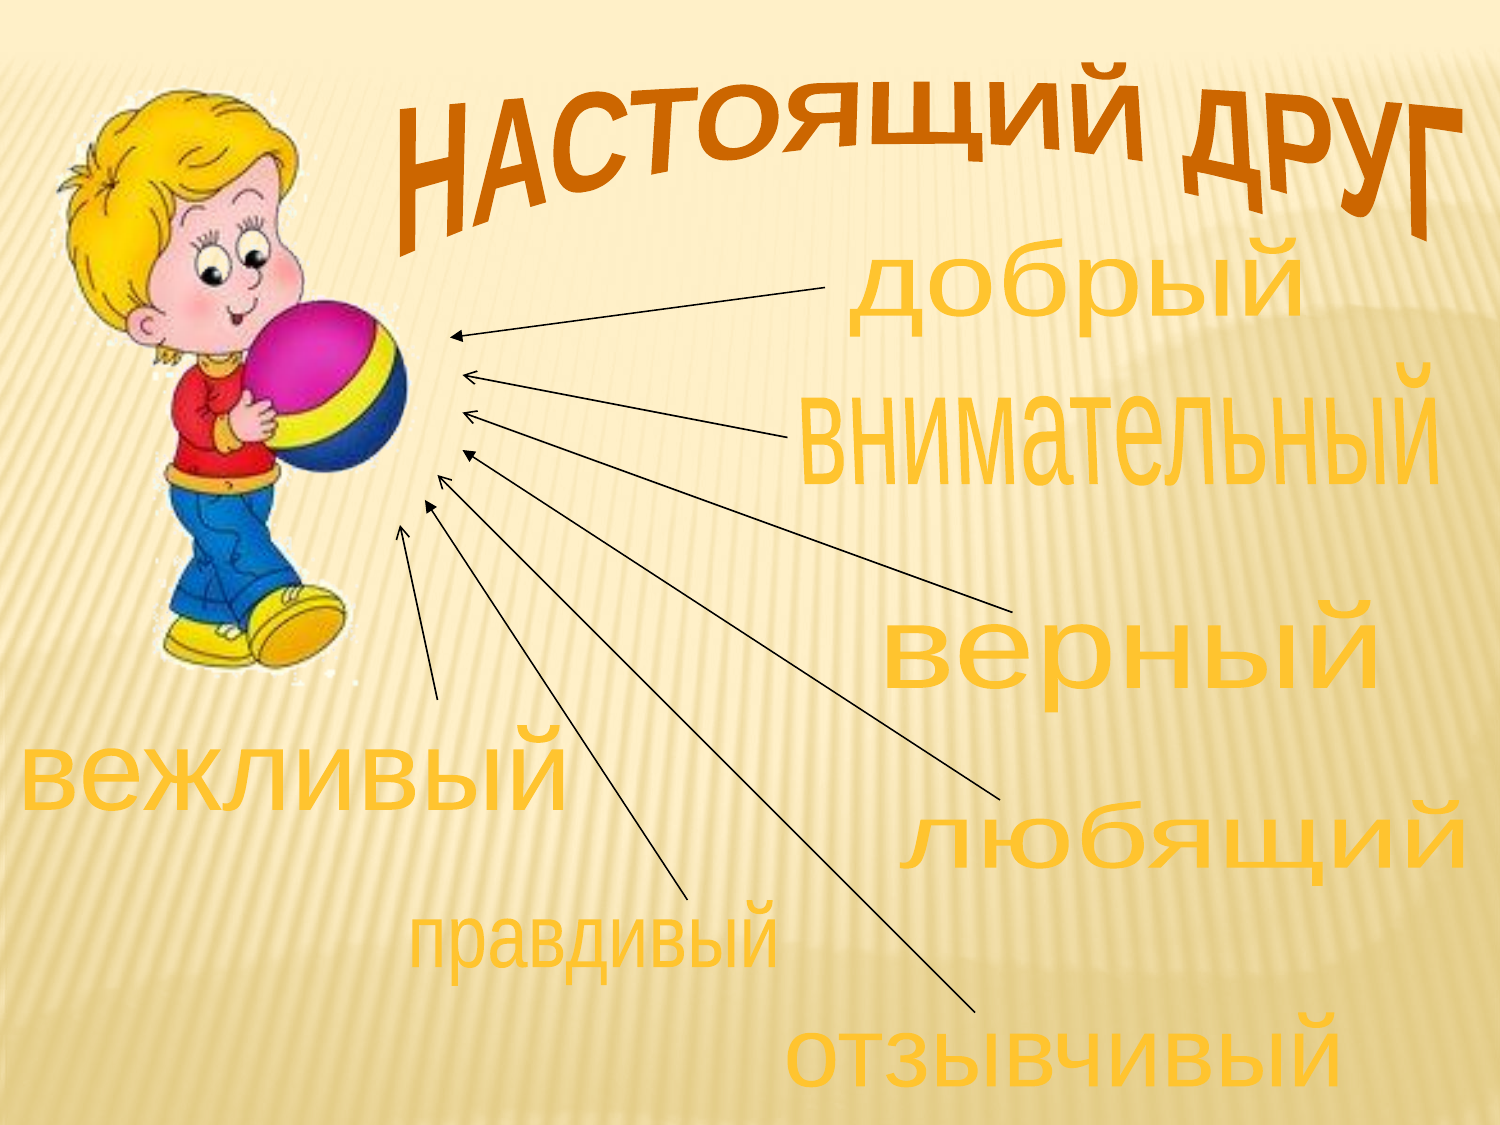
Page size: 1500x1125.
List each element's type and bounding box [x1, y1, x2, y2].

text_box [330, 593, 507, 632]
text_box [462, 374, 788, 412]
text_box [462, 412, 1013, 613]
text_box [437, 474, 976, 1013]
picture [0, 49, 538, 713]
